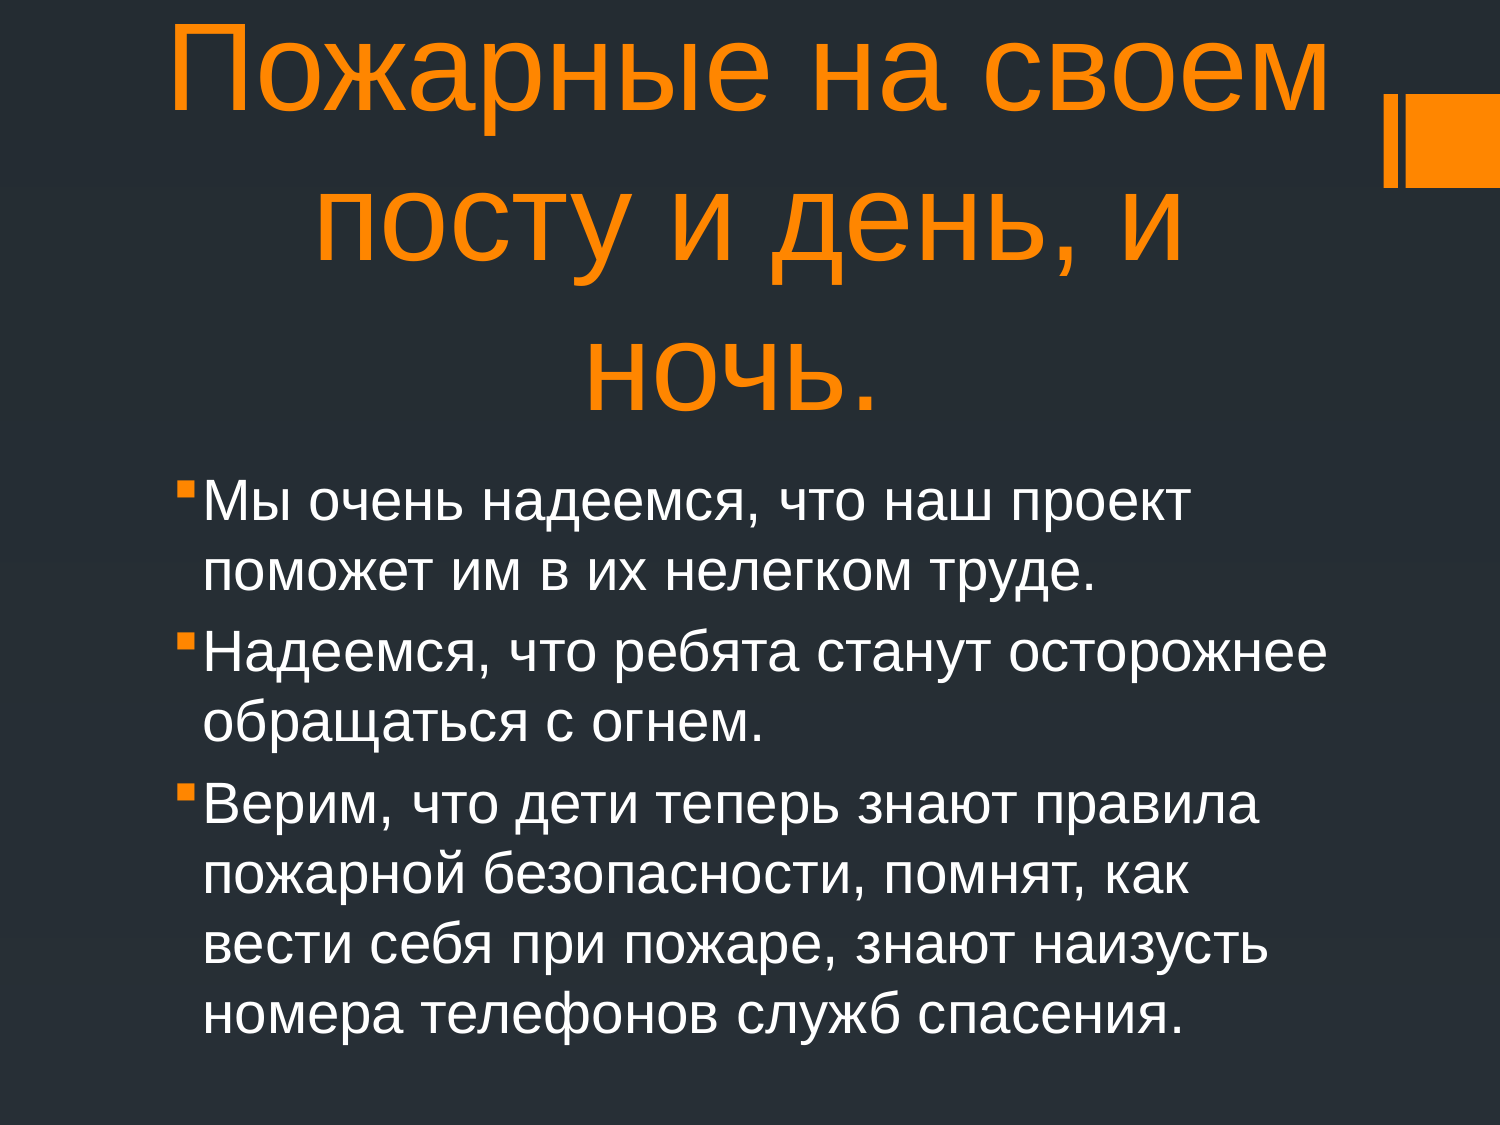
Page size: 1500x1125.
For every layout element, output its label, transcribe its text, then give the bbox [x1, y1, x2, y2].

list Мы очень надеемся, что наш проект поможет им в их нелегком труде. Надеемся, что ребята станут осторожнее обращаться с огнем. Верим, что дети теперь знают правила пожарной безопасности, помнят, как вести себя при пожаре, знают наизусть номера телефонов служб спасения. [150, 454, 1350, 1035]
title Пожарные на своем посту и день, и ночь. [150, 253, 1350, 443]
